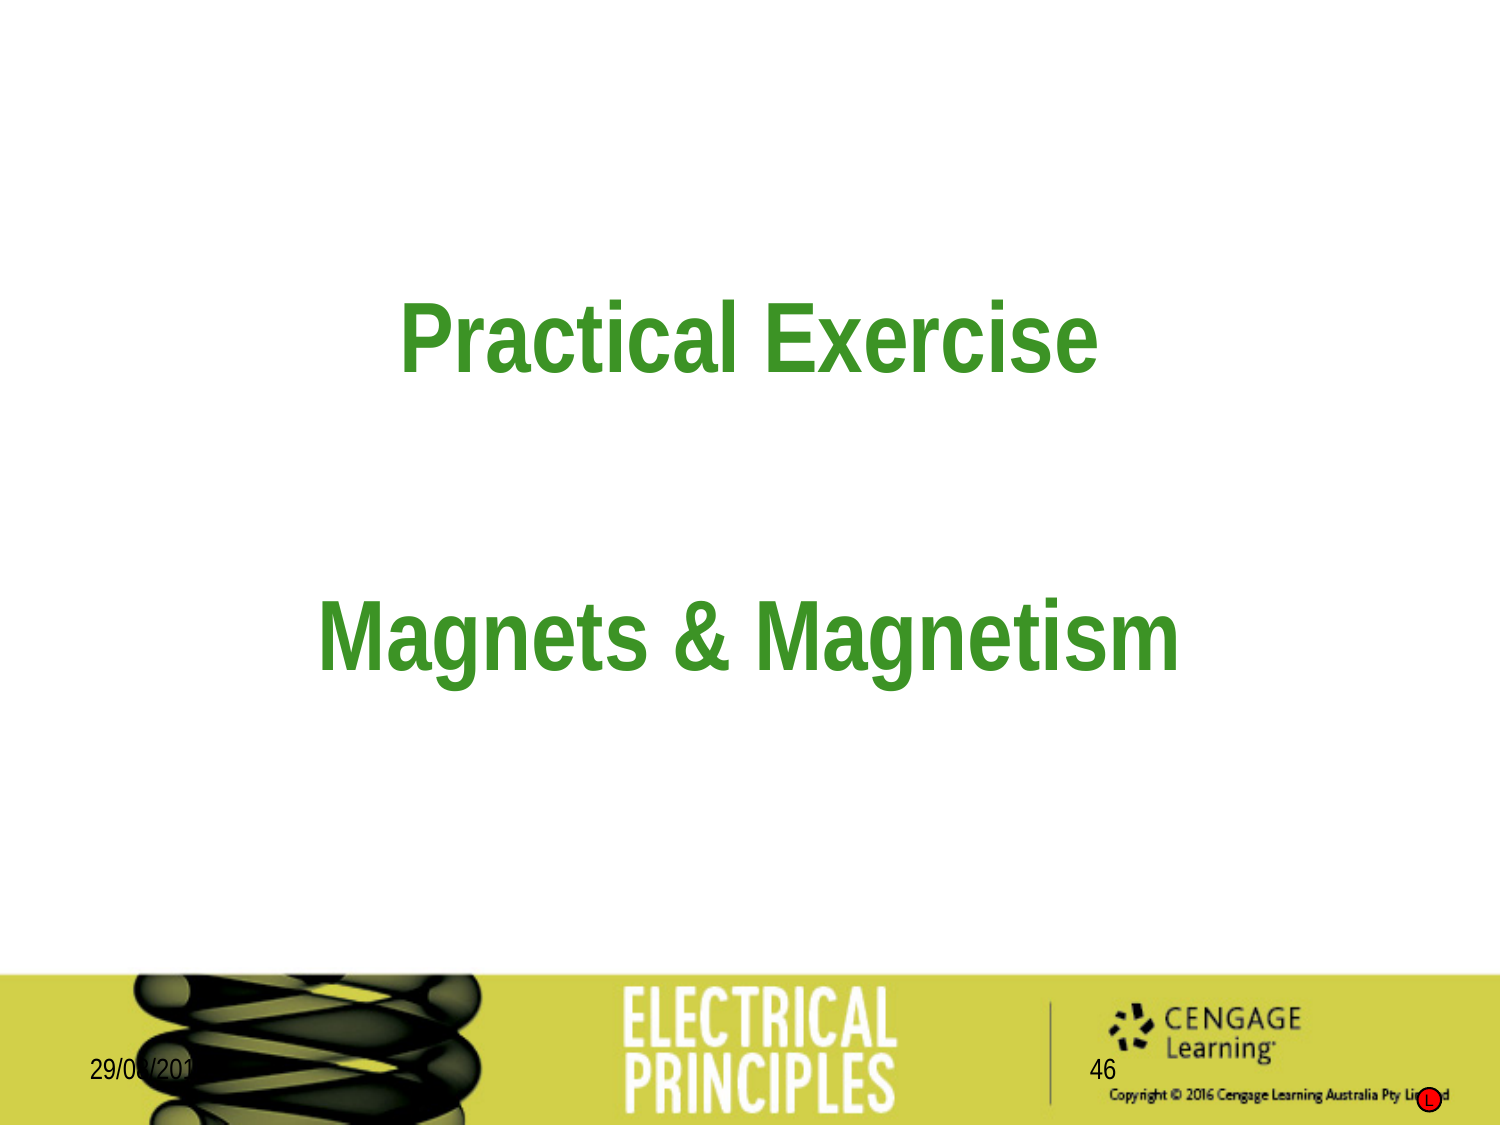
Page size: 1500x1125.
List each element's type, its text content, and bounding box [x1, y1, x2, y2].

text_box Practical Exercise [310, 263, 1190, 401]
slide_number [75, 1042, 425, 1103]
slide_number 46 [1074, 1042, 1425, 1103]
text_box Magnets & Magnetism [297, 562, 1203, 699]
picture [0, 0, 1500, 1125]
text_box L [1417, 1088, 1442, 1112]
